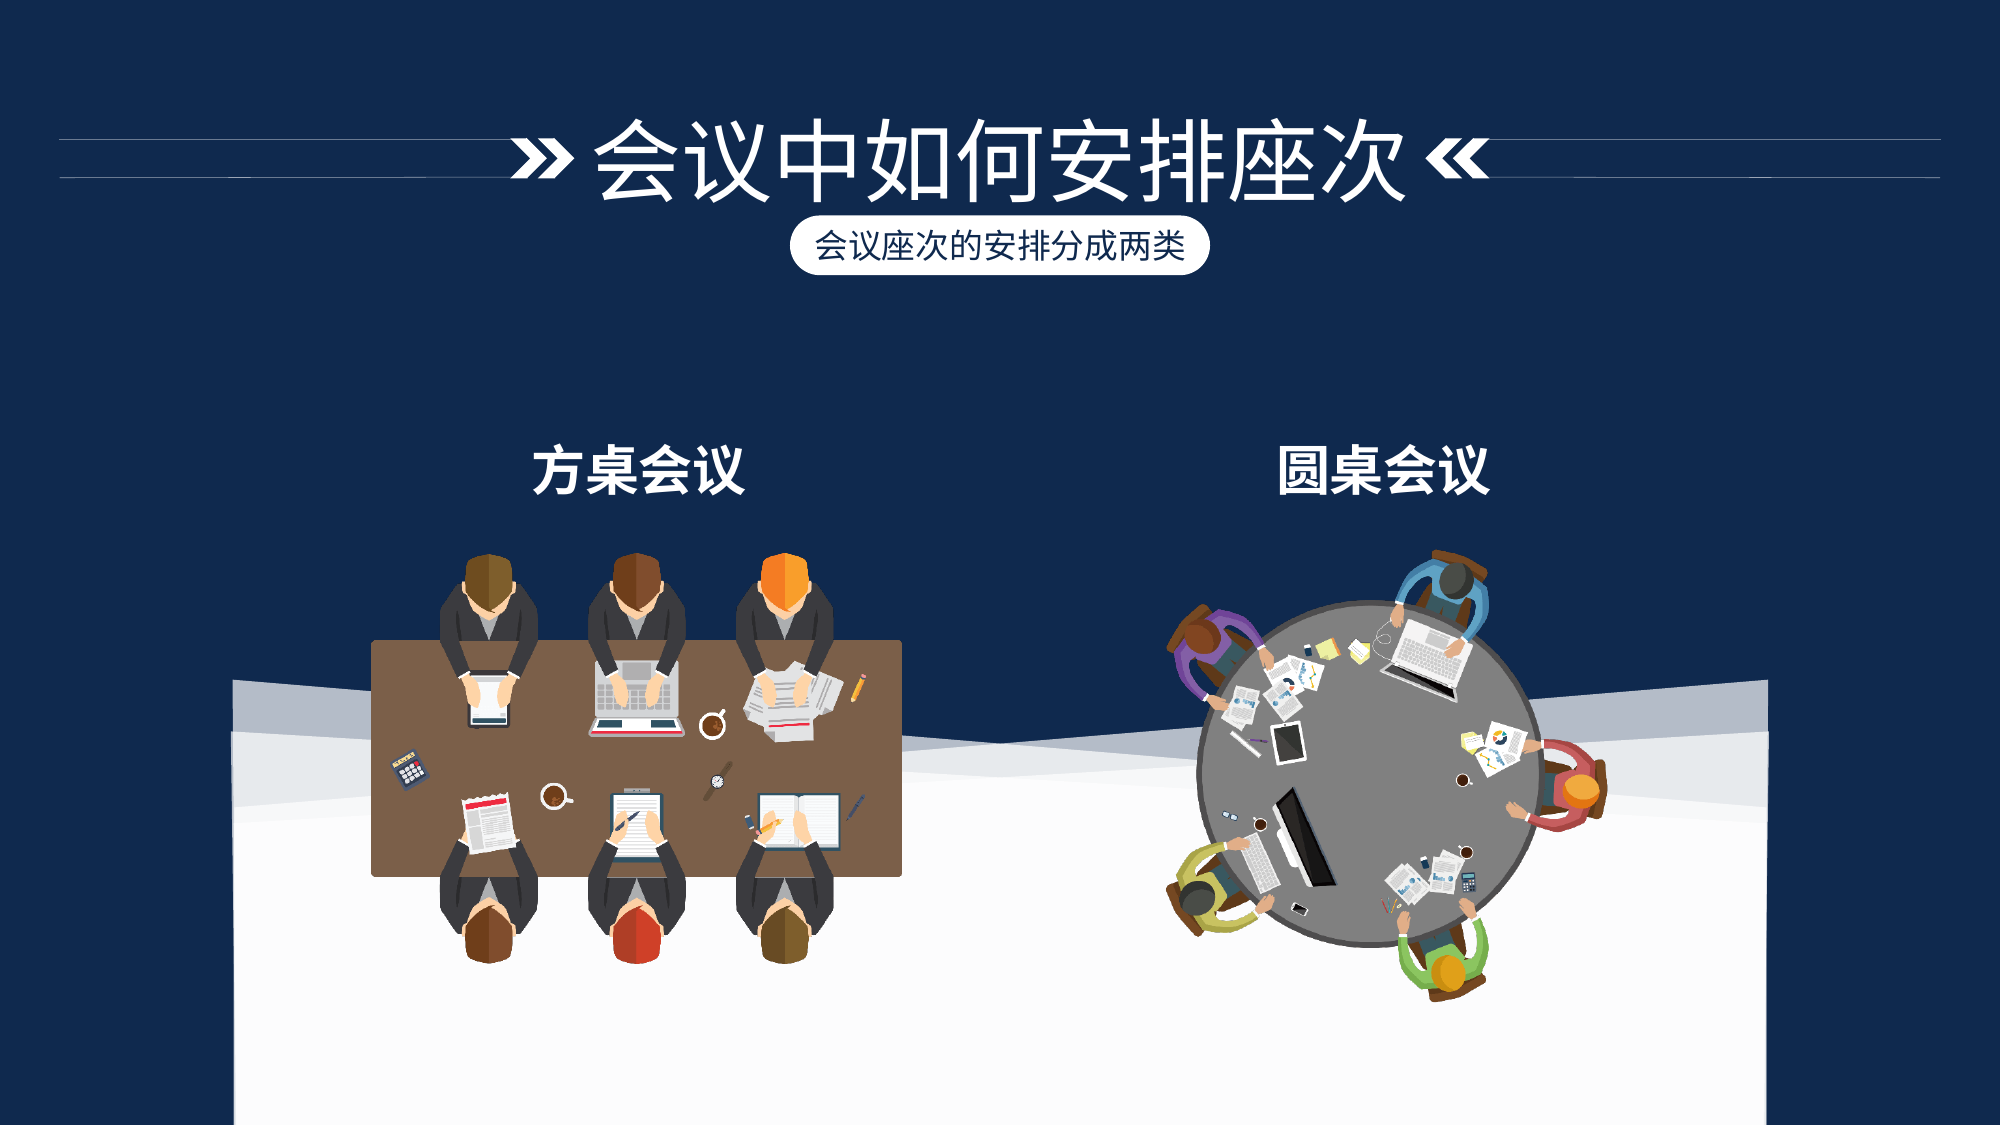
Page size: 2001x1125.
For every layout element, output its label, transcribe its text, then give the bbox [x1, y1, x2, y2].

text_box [230, 679, 1770, 1125]
picture [1133, 524, 1629, 1021]
text_box 圆桌会议 [1261, 429, 1507, 509]
text_box [1201, 223, 1211, 267]
text_box [789, 223, 799, 267]
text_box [1426, 139, 1941, 178]
text_box 会议中如何安排座次 [575, 97, 1425, 221]
text_box 方桌会议 [516, 429, 762, 509]
picture [371, 553, 902, 964]
text_box 会议座次的安排分成两类 [799, 217, 1201, 273]
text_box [59, 139, 573, 178]
